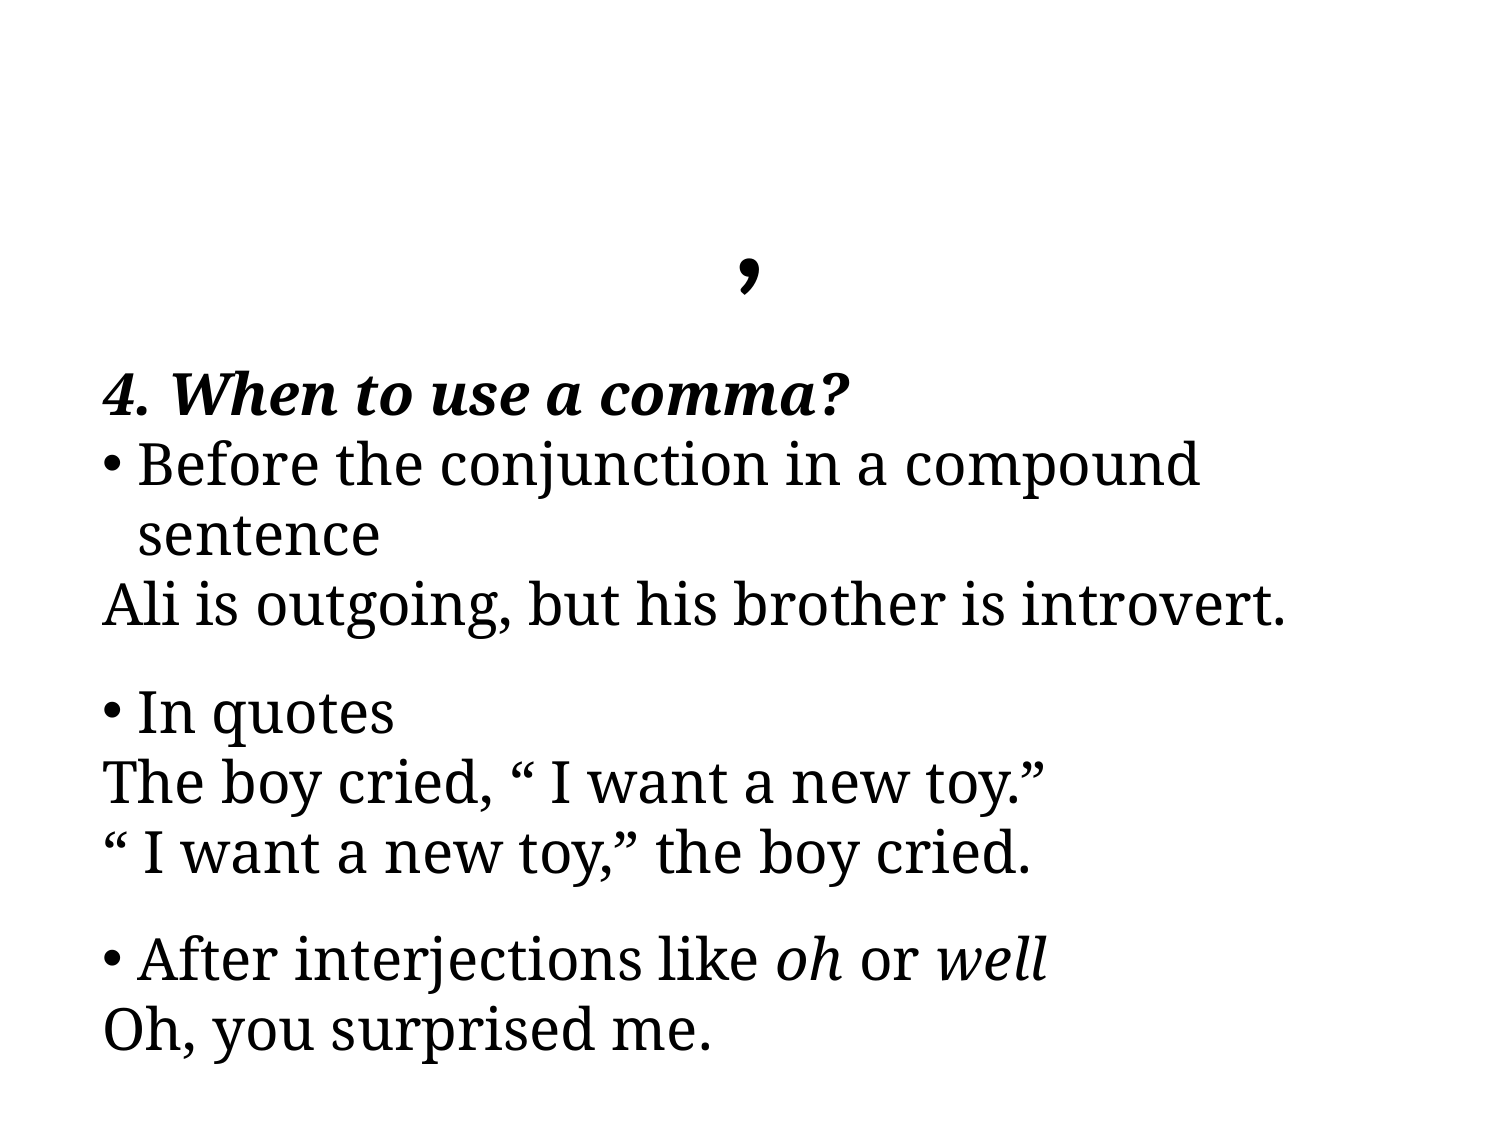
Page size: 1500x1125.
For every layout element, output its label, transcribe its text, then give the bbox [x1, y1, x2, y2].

title , [75, 137, 1425, 313]
text_box 4. When to use a comma? Before the conjunction in a compound sentence Ali is outgoing, but his brother is introvert. In quotes The boy cried, “ I want a new toy.” “ I want a new toy,” the boy cried. After interjections like oh or well Oh, you surprised me. [87, 350, 1375, 1070]
